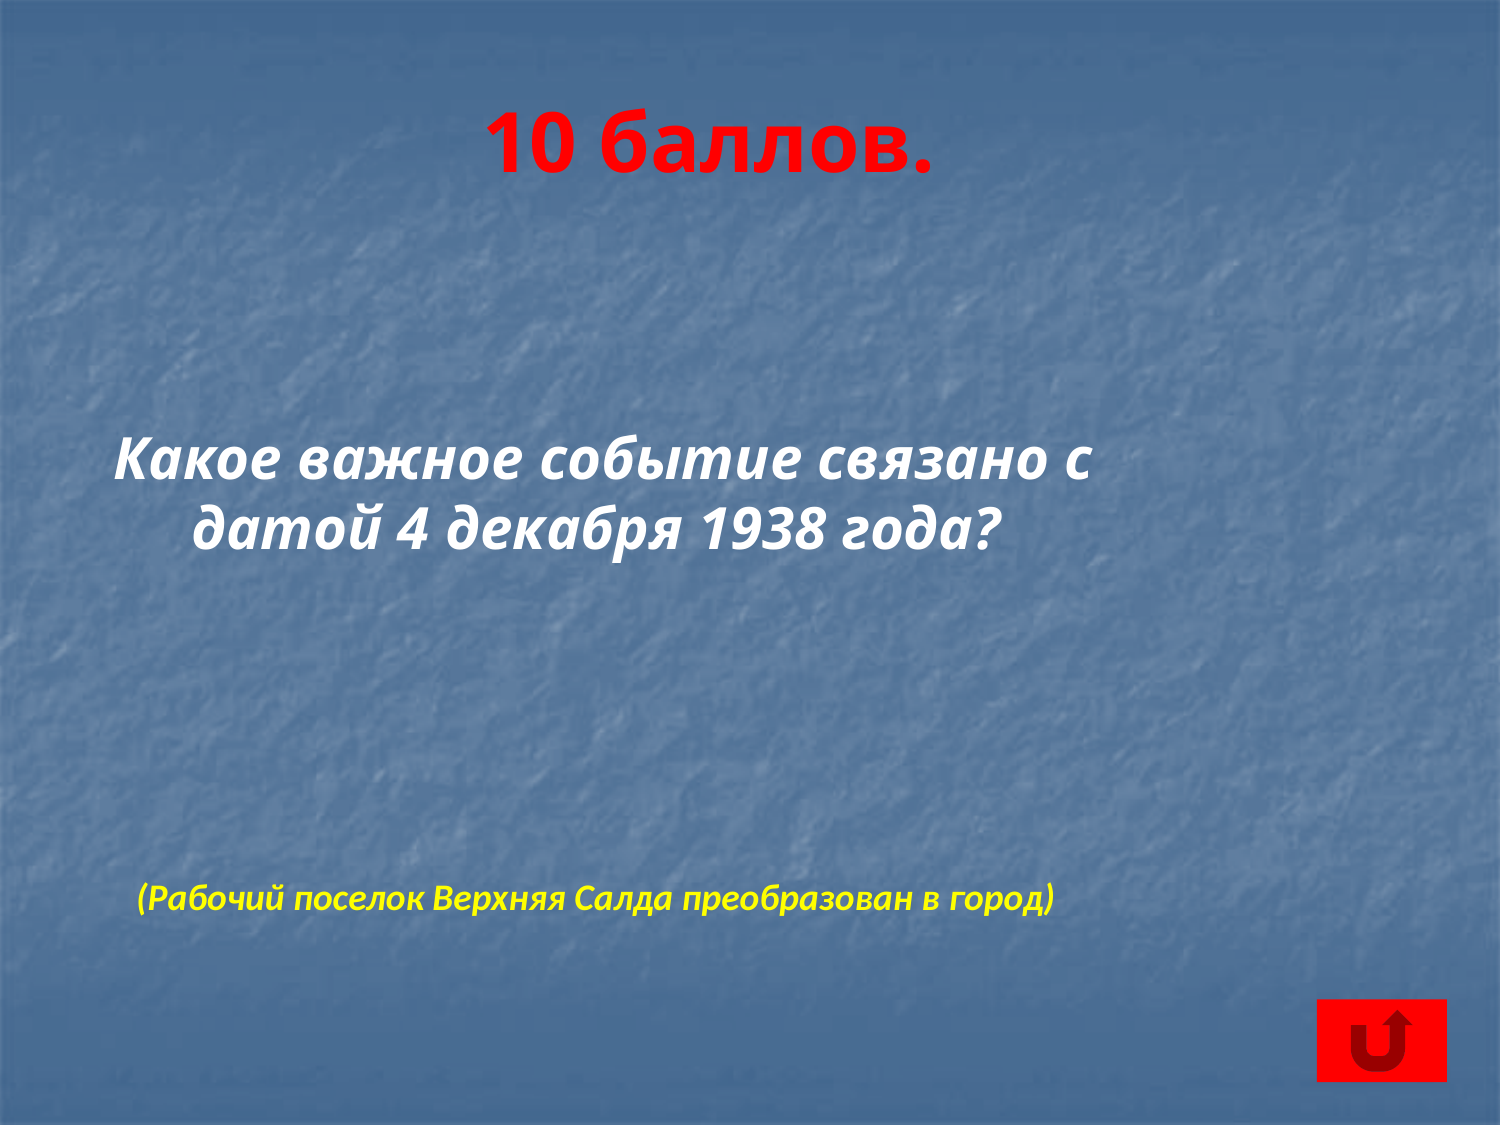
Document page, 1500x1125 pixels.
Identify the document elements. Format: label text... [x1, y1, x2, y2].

text_box [1316, 999, 1447, 1083]
text_box (Рабочий поселок Верхняя Салда преобразован в город) [121, 595, 1399, 926]
text_box Какое важное событие связано с датой 4 декабря 1938 года? [93, 414, 1114, 739]
text_box 10 баллов. [269, 82, 1149, 367]
text_box [374, 509, 1383, 595]
